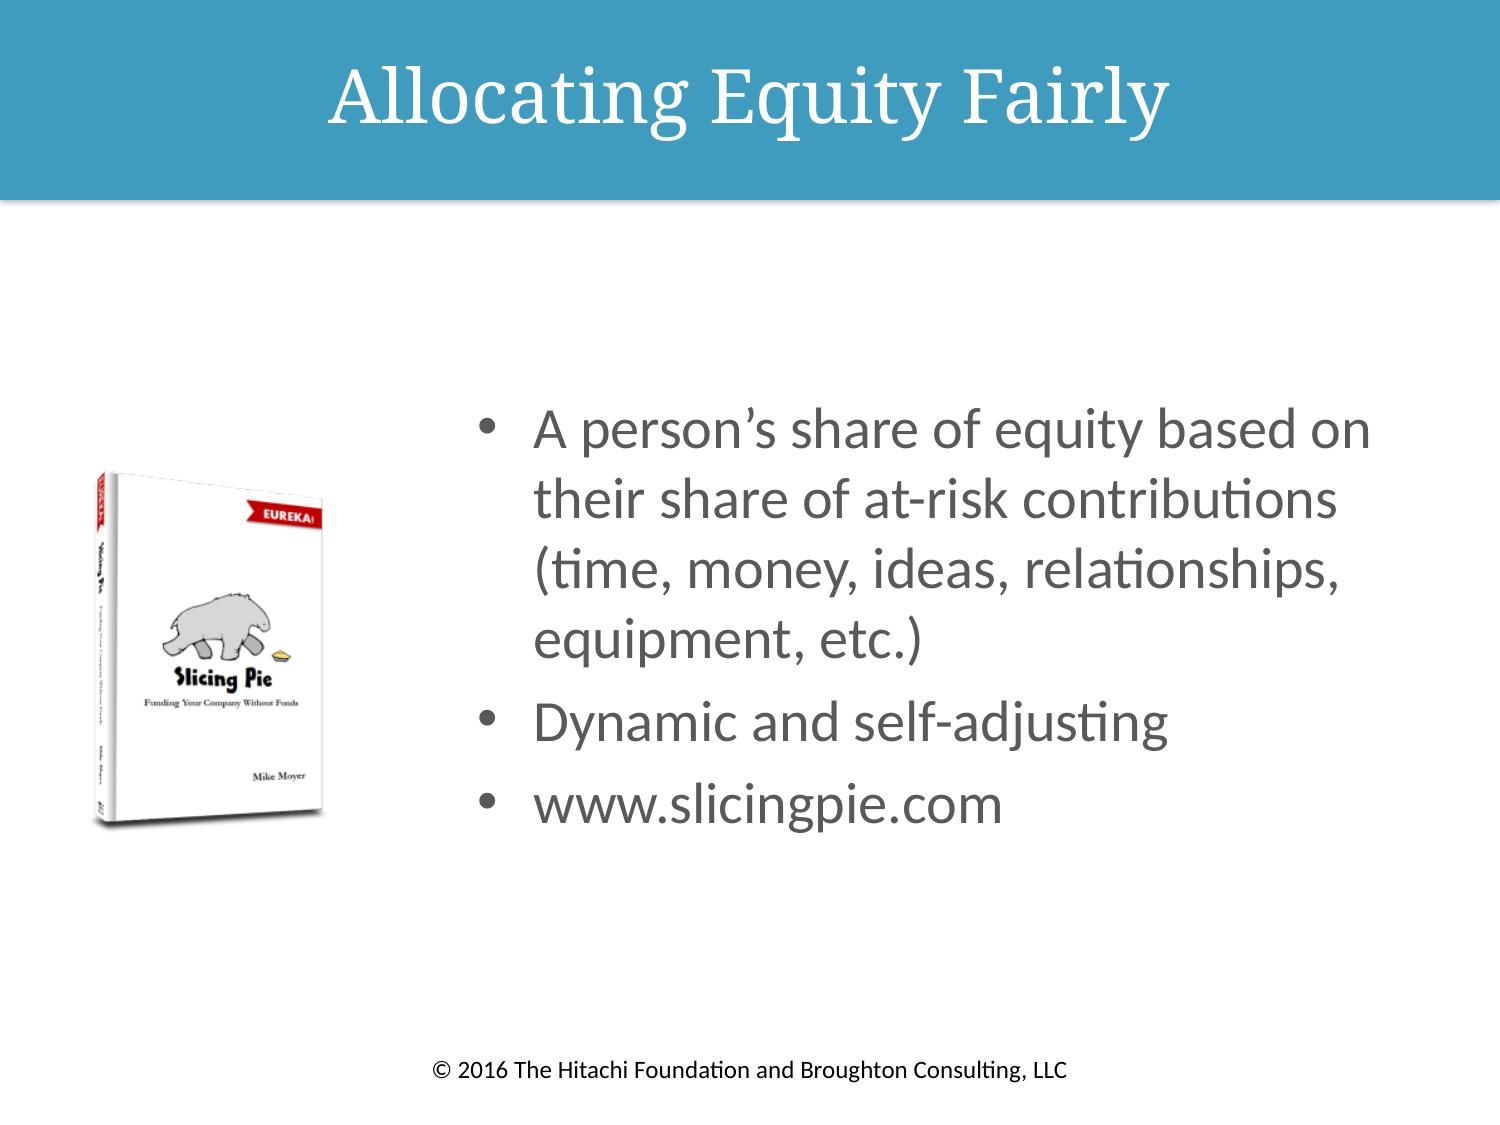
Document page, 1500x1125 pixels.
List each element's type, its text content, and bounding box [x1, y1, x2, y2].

title Allocating Equity Fairly [112, 24, 1388, 163]
text_box A person’s share of equity based on their share of at-risk contributions (time, money, ideas, relationships, equipment, etc.) Dynamic and self-adjusting www.slicingpie.com [387, 382, 1425, 988]
picture [74, 457, 345, 834]
